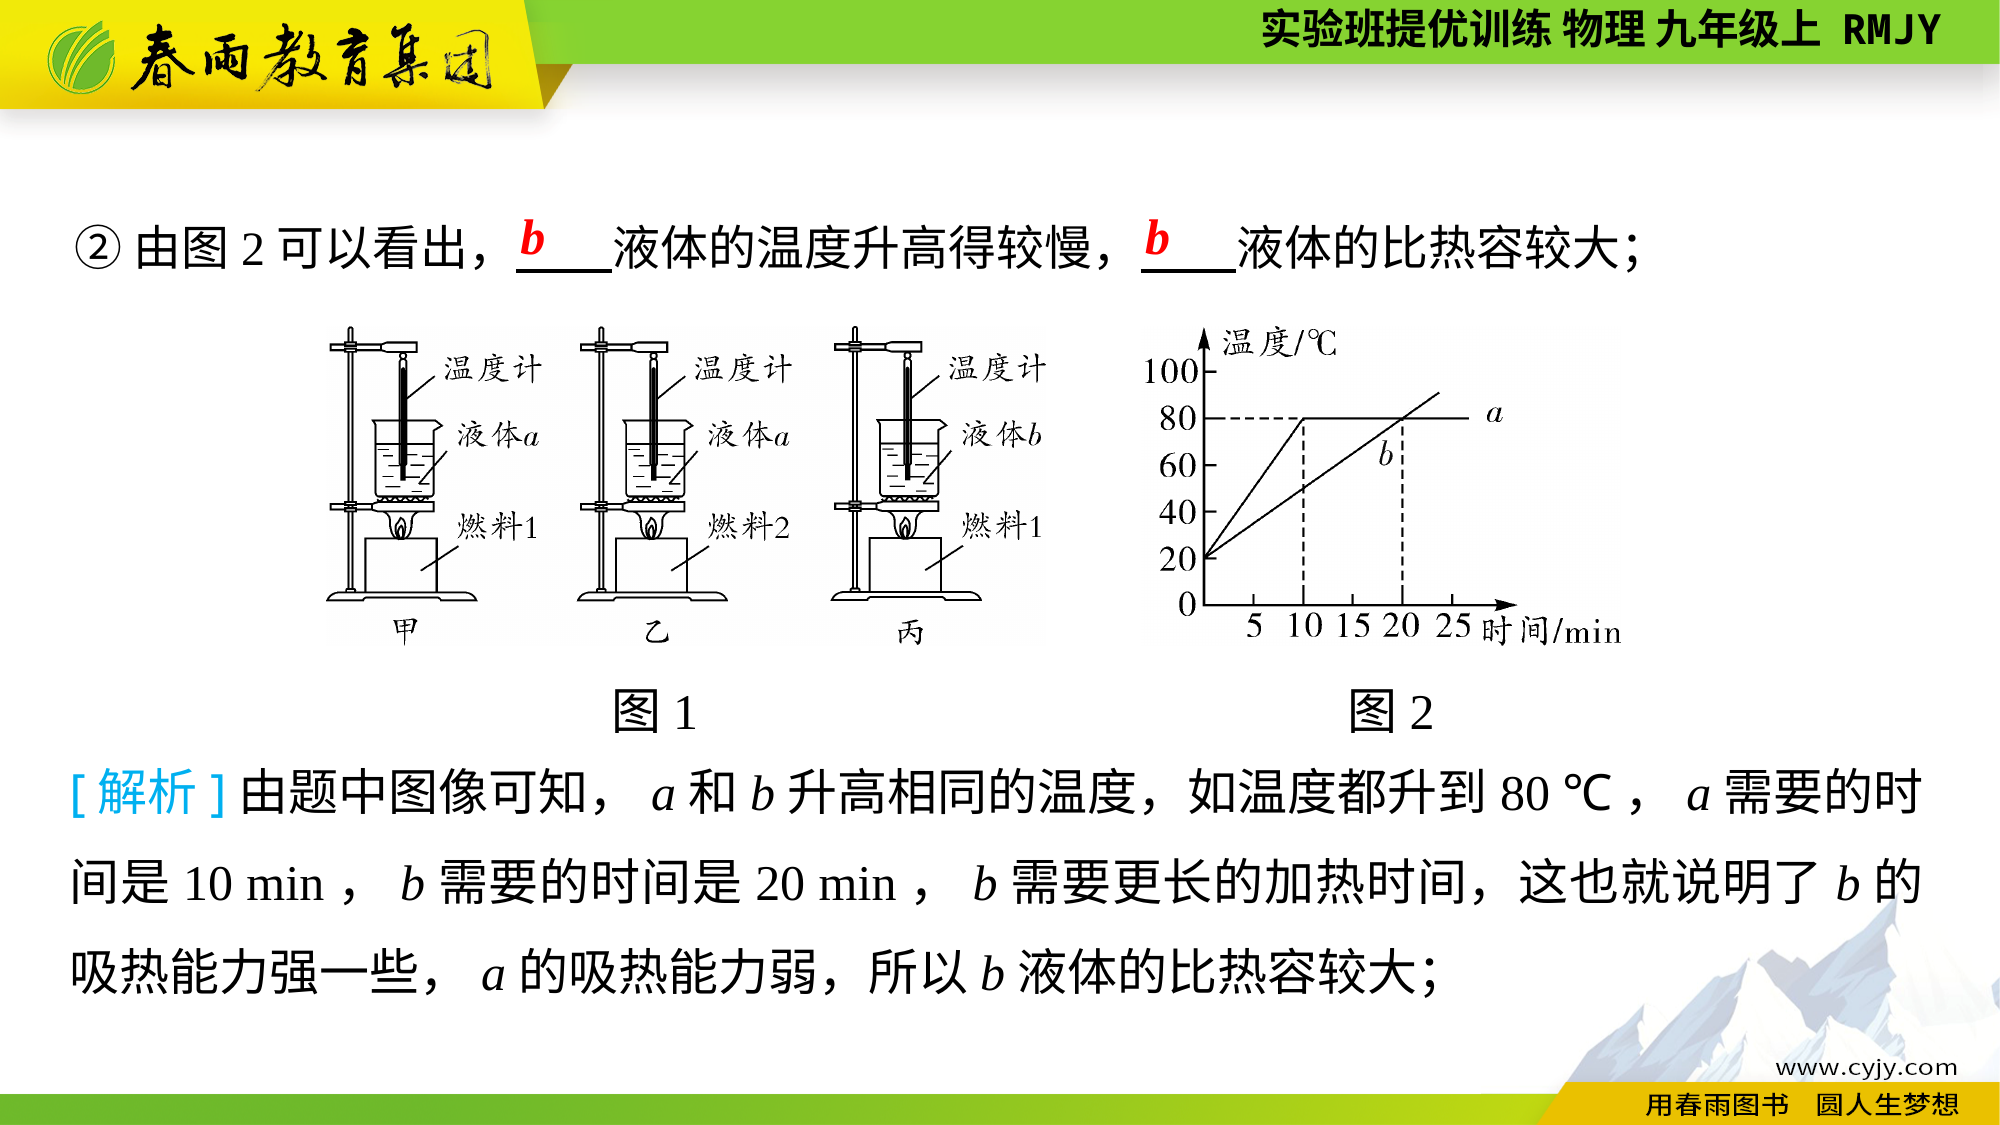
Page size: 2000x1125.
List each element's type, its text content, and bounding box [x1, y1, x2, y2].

picture [0, 0, 2000, 1125]
text_box 图1 图2 [596, 641, 1687, 723]
text_box [解析]由题中图像可知，a和b升高相同的温度，如温度都升到80 ℃，a需要的时间是10 min，b需要的时间是20 min，b需要更长的加热时间，这也就说明了b的吸热能力强一些，a的吸热能力弱，所以b液体的比热容较大； [54, 723, 1939, 1009]
text_box b [1130, 197, 1185, 272]
text_box b [505, 196, 561, 272]
list ②由图2可以看出， 液体的温度升高得较慢， 液体的比热容较大； [59, 181, 1944, 273]
